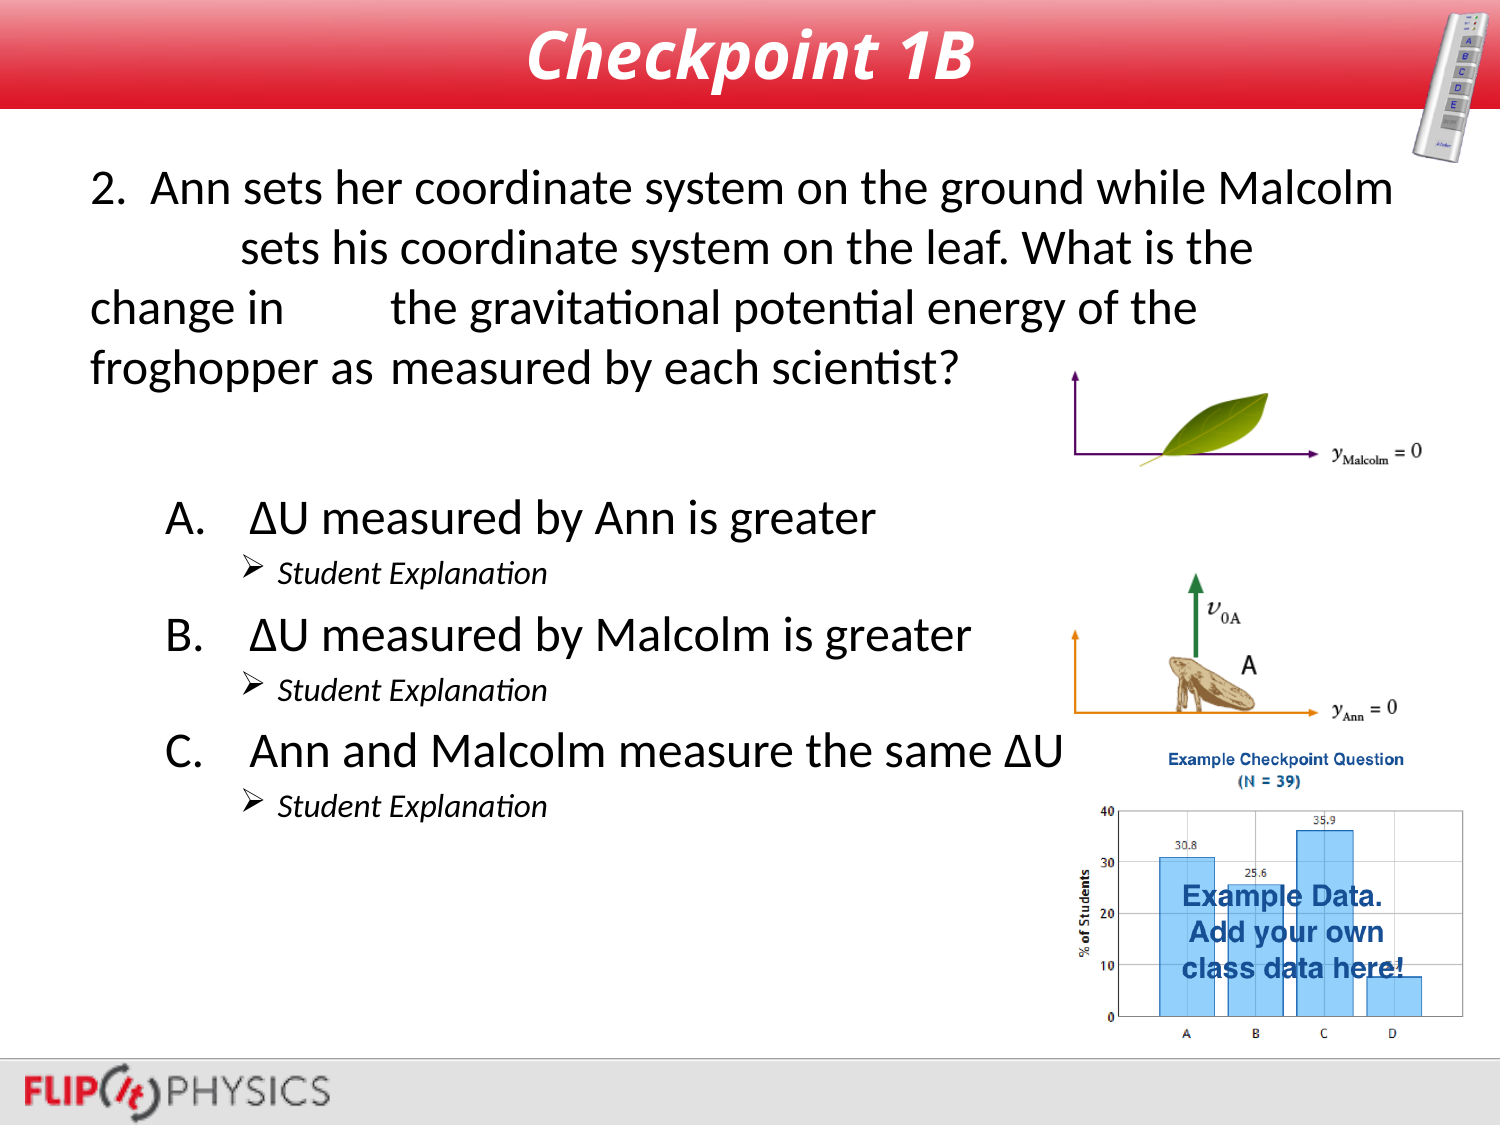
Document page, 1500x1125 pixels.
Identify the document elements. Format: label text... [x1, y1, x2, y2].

picture [1057, 365, 1481, 1057]
title Checkpoint 1B [75, 15, 1425, 91]
picture [0, 1058, 1500, 1125]
list 2. Ann sets her coordinate system on the ground while Malcolm sets his coordinate system on the leaf. What is the change in the gravitational potential energy of the froghopper as measured by each scientist? ΔU measured by Ann is greater Student Explanation ΔU measured by Malcolm is greater Student Explanation Ann and Malcolm measure the same ΔU Student Explanation [75, 147, 1425, 890]
picture [0, 0, 1500, 163]
